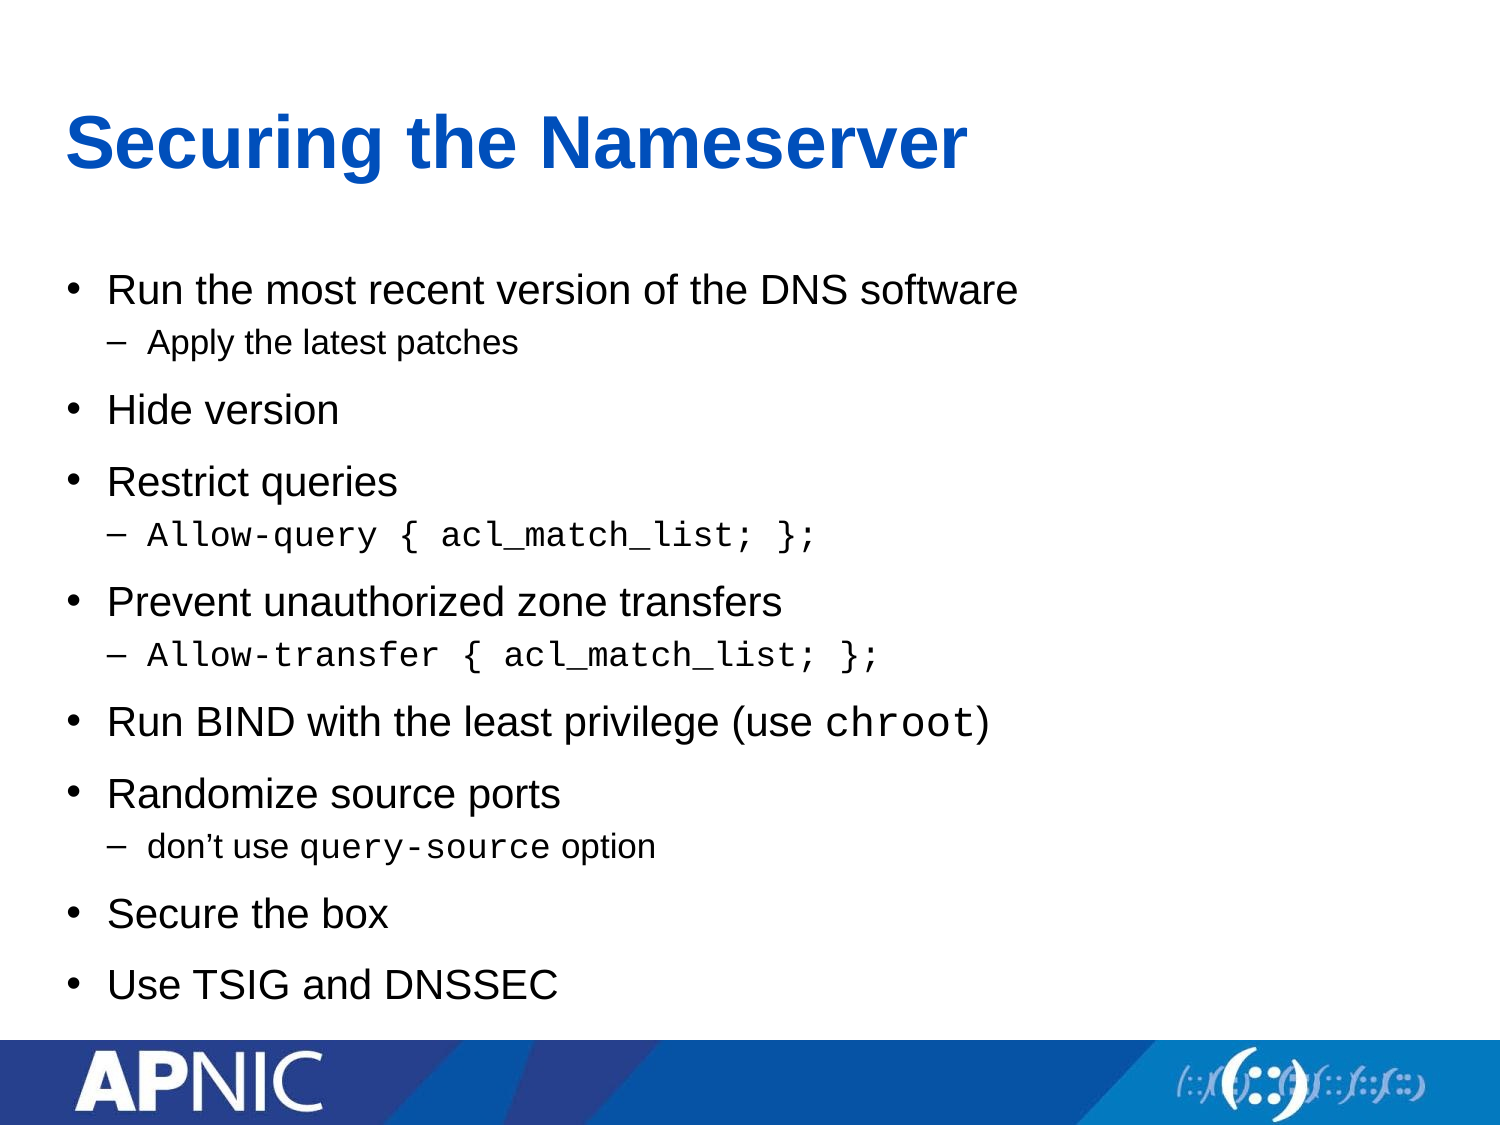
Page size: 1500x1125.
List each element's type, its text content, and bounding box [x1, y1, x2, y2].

picture [0, 1040, 1500, 1125]
title Securing the Nameserver [64, 45, 1436, 233]
list Run the most recent version of the DNS software Apply the latest patches Hide version Restrict queries Allow-query { acl_match_list; }; Prevent unauthorized zone transfers Allow-transfer { acl_match_list; }; Run BIND with the least privilege (use chroot) Randomize source ports don’t use query-source option Secure the box Use TSIG and DNSSEC [66, 262, 1437, 1012]
